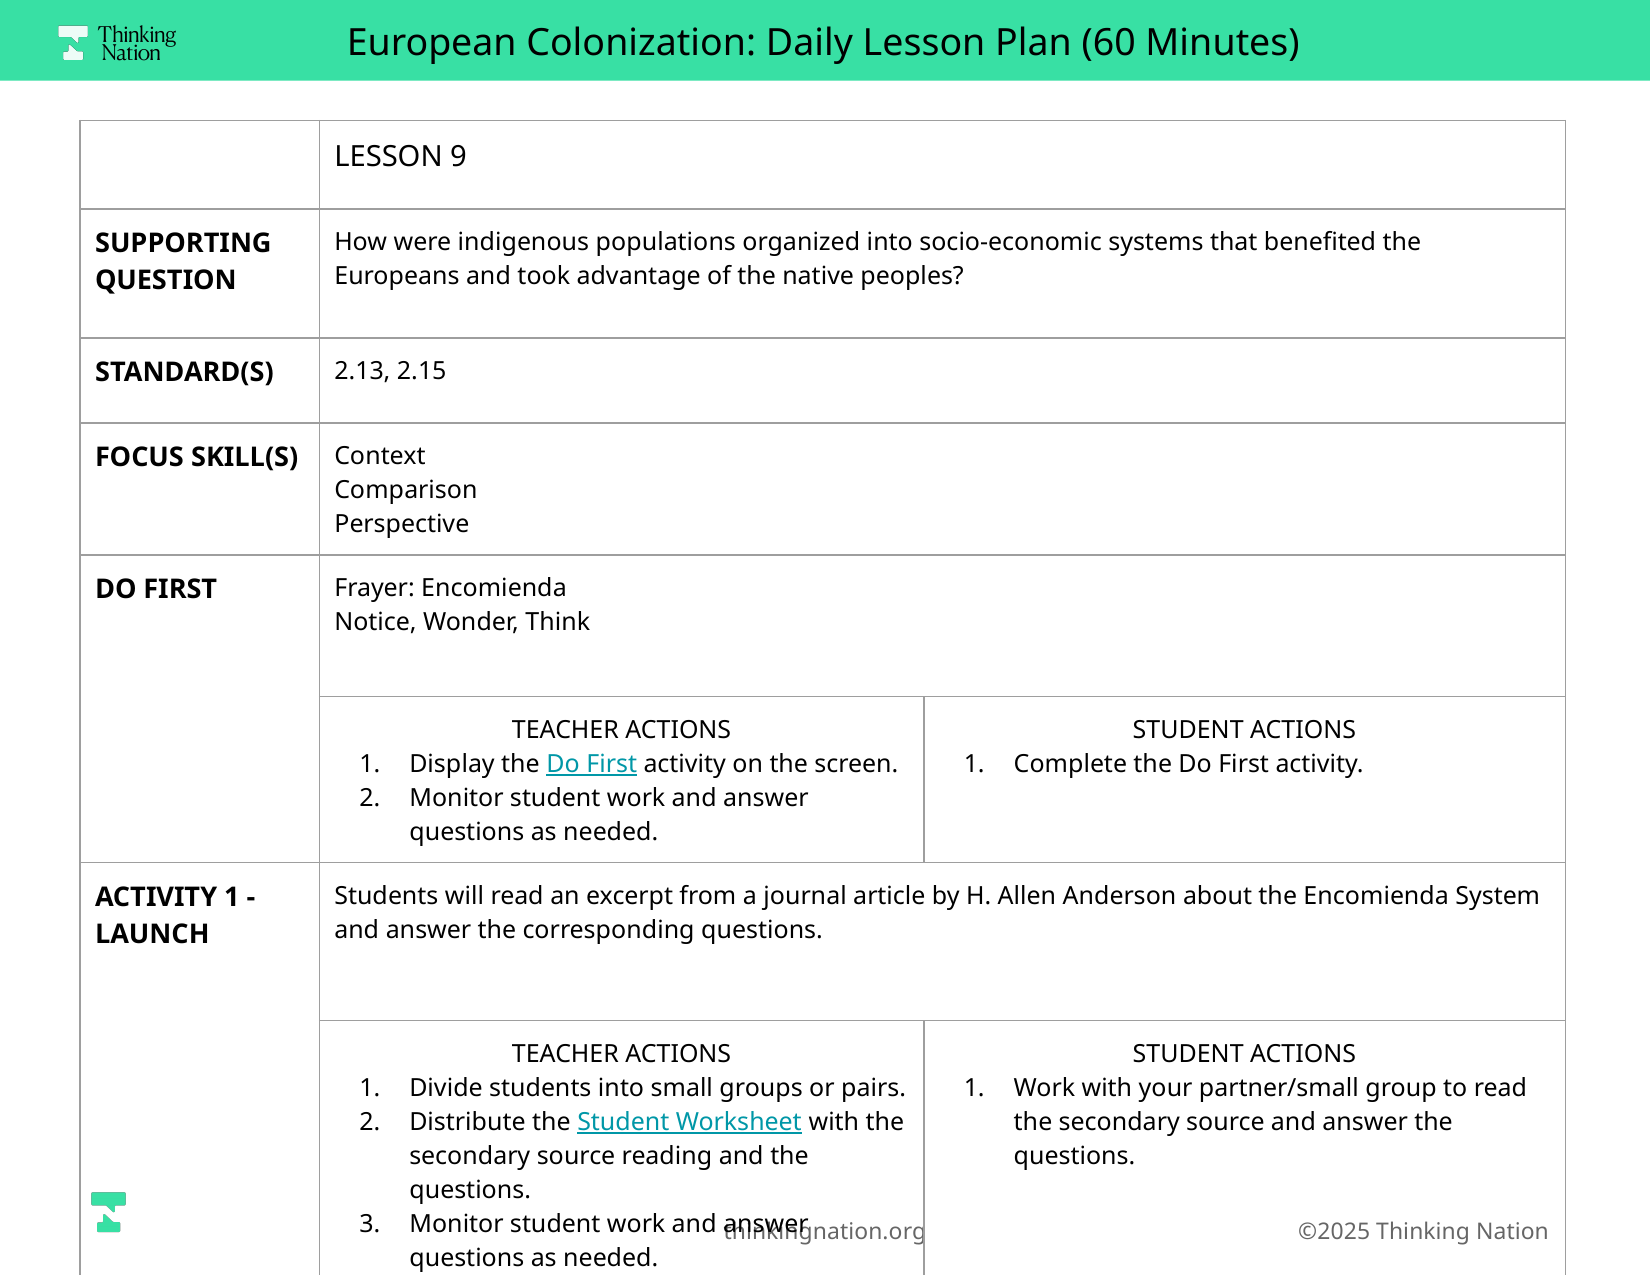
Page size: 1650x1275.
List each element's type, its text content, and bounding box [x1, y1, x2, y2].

table_cell Context Comparison Perspective [320, 424, 1565, 554]
table_cell 2.13, 2.15 [320, 339, 1565, 422]
table_cell TEACHER ACTIONS Display the Do First activity on the screen. Monitor student work and answer questions as needed. [320, 697, 923, 862]
text_box European Colonization: Daily Lesson Plan (60 Minutes) [0, 0, 1650, 81]
table_cell STUDENT ACTIONS Work with your partner/small group to read the secondary source and answer the questions. [925, 1021, 1565, 1275]
table_cell Frayer: Encomienda Notice, Wonder, Think [320, 556, 1565, 696]
table_cell ACTIVITY 1 - LAUNCH [81, 863, 319, 1275]
picture [45, 14, 180, 71]
table_cell STUDENT ACTIONS Complete the Do First activity. [925, 697, 1565, 862]
table_header [81, 121, 319, 208]
table_cell DO FIRST [81, 556, 319, 862]
table_cell FOCUS SKILL(S) [81, 424, 319, 554]
table_cell How were indigenous populations organized into socio-economic systems that benefited the Europeans and took advantage of the native peoples? [320, 210, 1565, 337]
table_header LESSON 9 [320, 121, 1565, 208]
picture [80, 1184, 136, 1240]
table_cell SUPPORTING QUESTION [81, 210, 319, 337]
table_cell STANDARD(S) [81, 339, 319, 422]
table_cell Students will read an excerpt from a journal article by H. Allen Anderson about the Encomienda System and answer the corresponding questions. [320, 863, 1565, 1020]
table_cell TEACHER ACTIONS Divide students into small groups or pairs. Distribute the Student Worksheet with the secondary source reading and the questions. Monitor student work and answer questions as needed. [320, 1021, 923, 1275]
